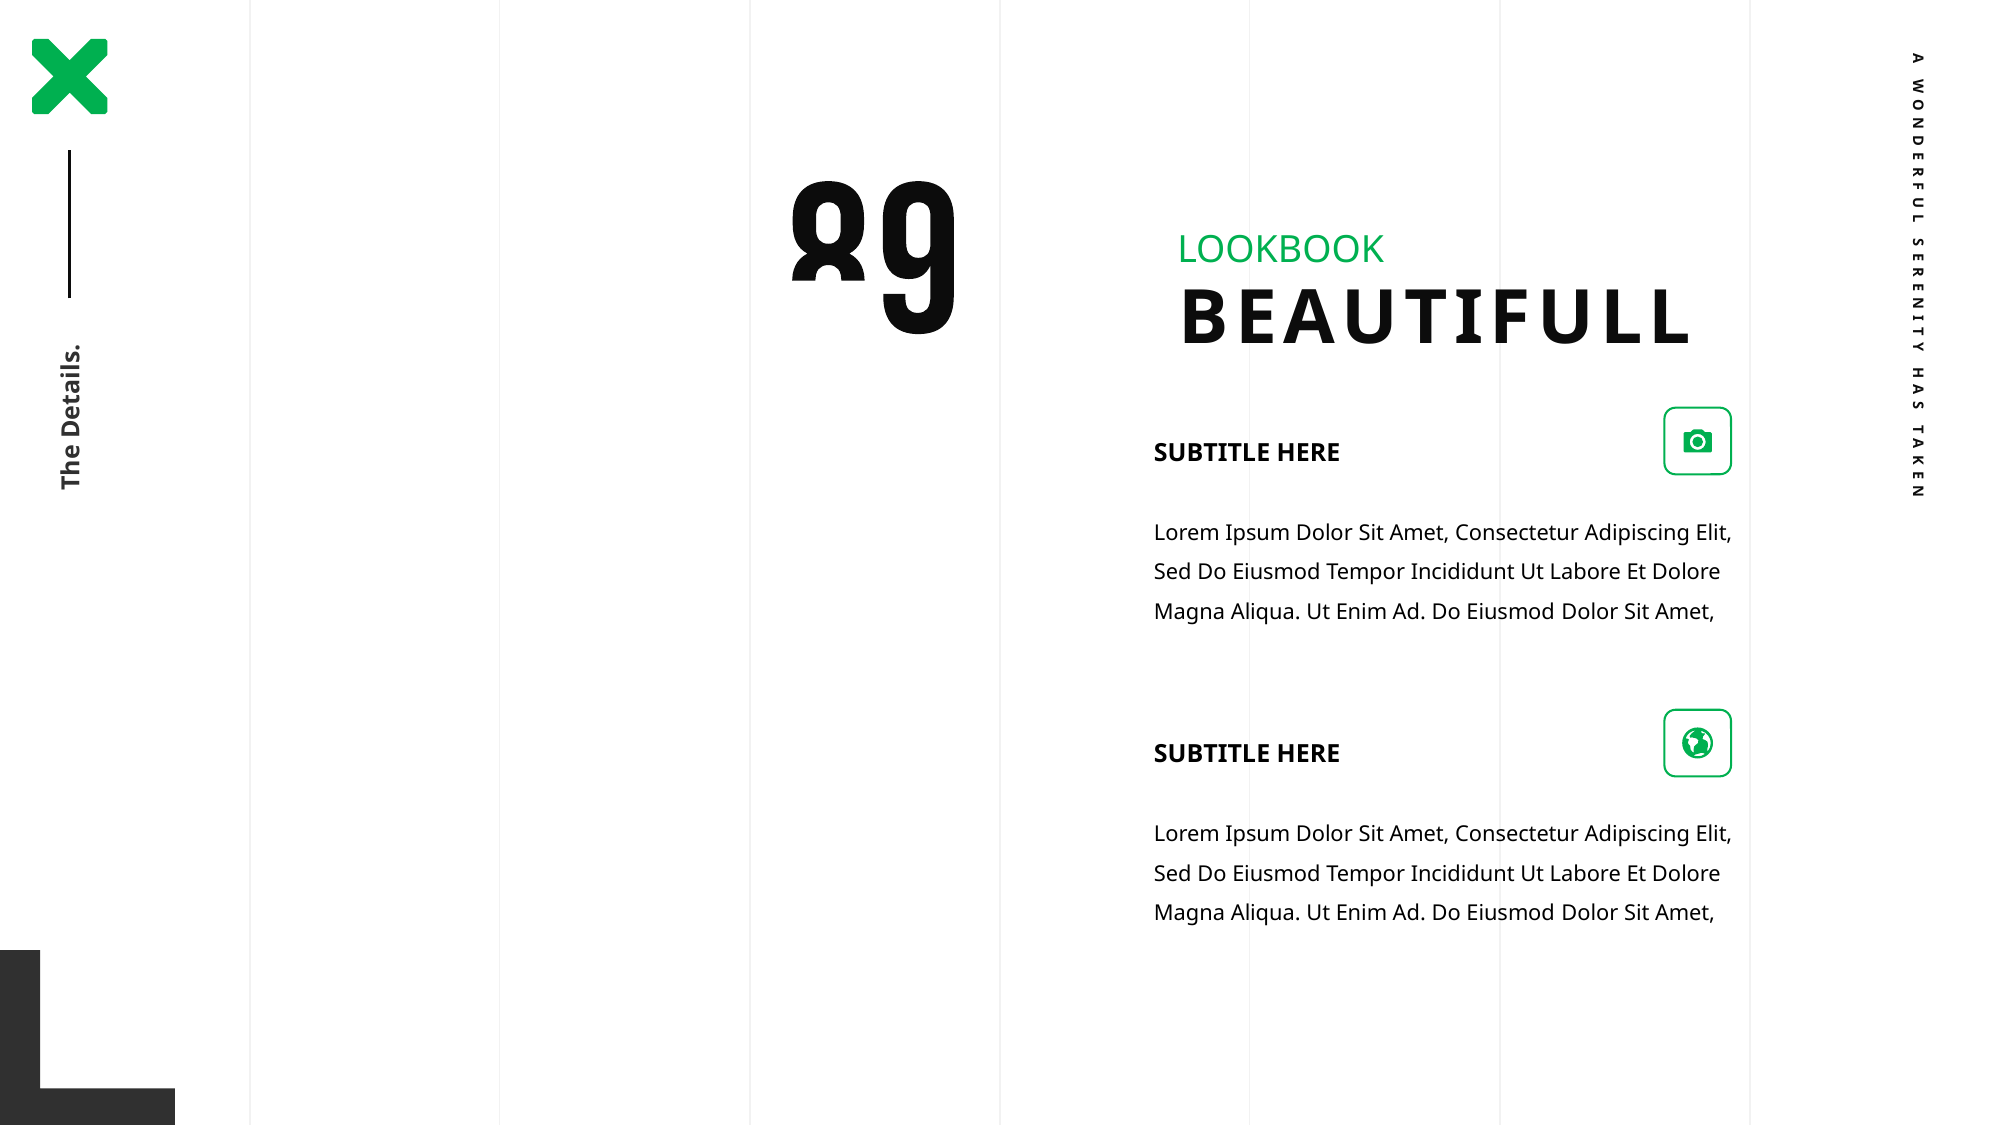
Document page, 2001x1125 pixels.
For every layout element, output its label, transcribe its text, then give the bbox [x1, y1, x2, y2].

text_box [1682, 727, 1714, 759]
text_box SUBTITLE HERE [1139, 414, 1490, 474]
text_box Lorem Ipsum Dolor Sit Amet, Consectetur Adipiscing Elit, Sed Do Eiusmod Tempor Incididunt Ut Labore Et Dolore Magna Aliqua. Ut Enim Ad. Do Eiusmod Dolor Sit Amet, [1139, 799, 1770, 933]
picture [226, 162, 981, 1125]
text_box [0, 949, 176, 1125]
text_box [1663, 406, 1733, 476]
text_box [1683, 429, 1712, 453]
text_box [1663, 708, 1733, 778]
text_box LOOKBOOK [1162, 217, 1400, 278]
text_box SUBTITLE HERE [1139, 715, 1490, 776]
text_box [31, 37, 109, 116]
text_box The Details. [47, 162, 92, 506]
text_box BEAUTIFULL [1164, 260, 1707, 366]
text_box A WONDERFUL SERENITY HAS TAKEN [1902, 38, 1944, 536]
text_box Lorem Ipsum Dolor Sit Amet, Consectetur Adipiscing Elit, Sed Do Eiusmod Tempor Incididunt Ut Labore Et Dolore Magna Aliqua. Ut Enim Ad. Do Eiusmod Dolor Sit Amet, [1139, 498, 1770, 631]
